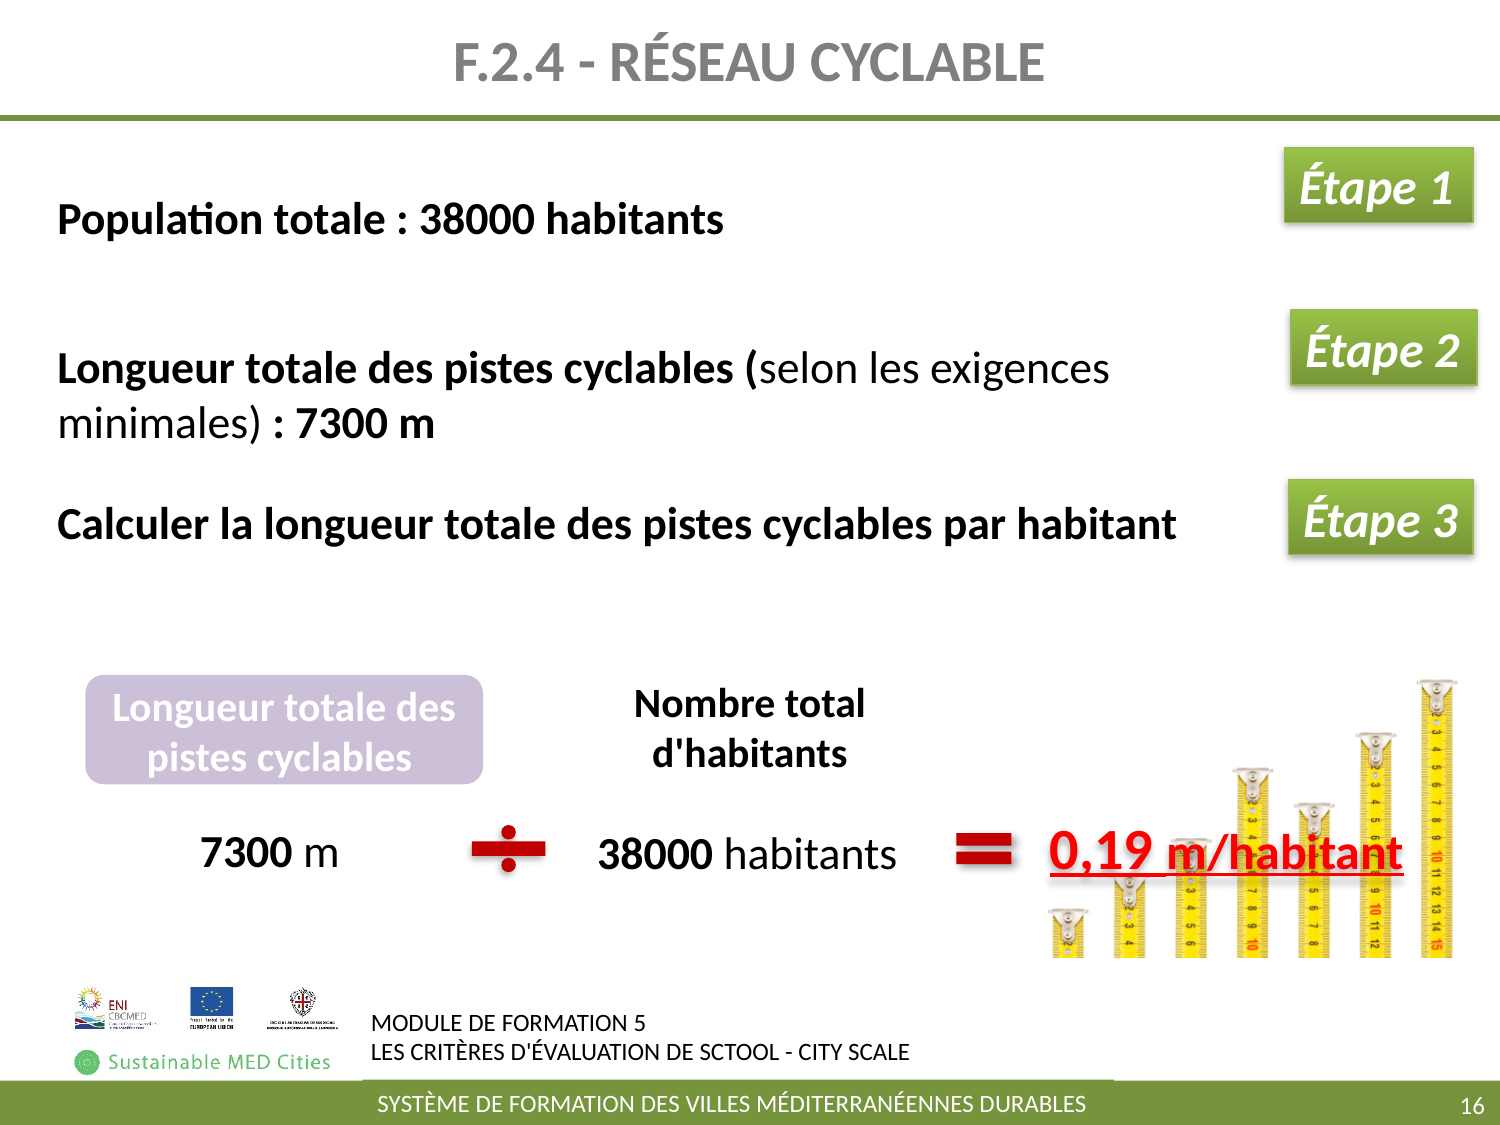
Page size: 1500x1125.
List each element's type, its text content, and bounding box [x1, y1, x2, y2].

title F.2.4 - RÉSEAU CYCLABLE [0, 0, 1500, 117]
text_box Étape 2 [1290, 309, 1477, 385]
text_box [501, 824, 516, 840]
text_box Étape 3 [1288, 479, 1473, 555]
text_box [956, 833, 1012, 846]
picture [62, 978, 356, 1080]
text_box [956, 851, 1012, 865]
text_box Étape 1 [1284, 147, 1474, 223]
text_box [501, 857, 516, 873]
text_box 38000 habitants [582, 815, 961, 886]
text_box Calculer la longueur totale des pistes cyclables par habitant [42, 486, 1313, 556]
slide_number ‹#› [1399, 1074, 1500, 1125]
picture [1034, 670, 1469, 958]
text_box Population totale : 38000 habitants [42, 181, 1355, 330]
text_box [85, 667, 926, 785]
text_box [471, 841, 546, 856]
text_box 7300 m [184, 814, 357, 885]
text_box SYSTÈME DE FORMATION DES VILLES MÉDITERRANÉENNES DURABLES [362, 1079, 1114, 1125]
text_box Longueur totale des pistes cyclables (selon les exigences minimales) : 7300 m [42, 330, 1313, 456]
